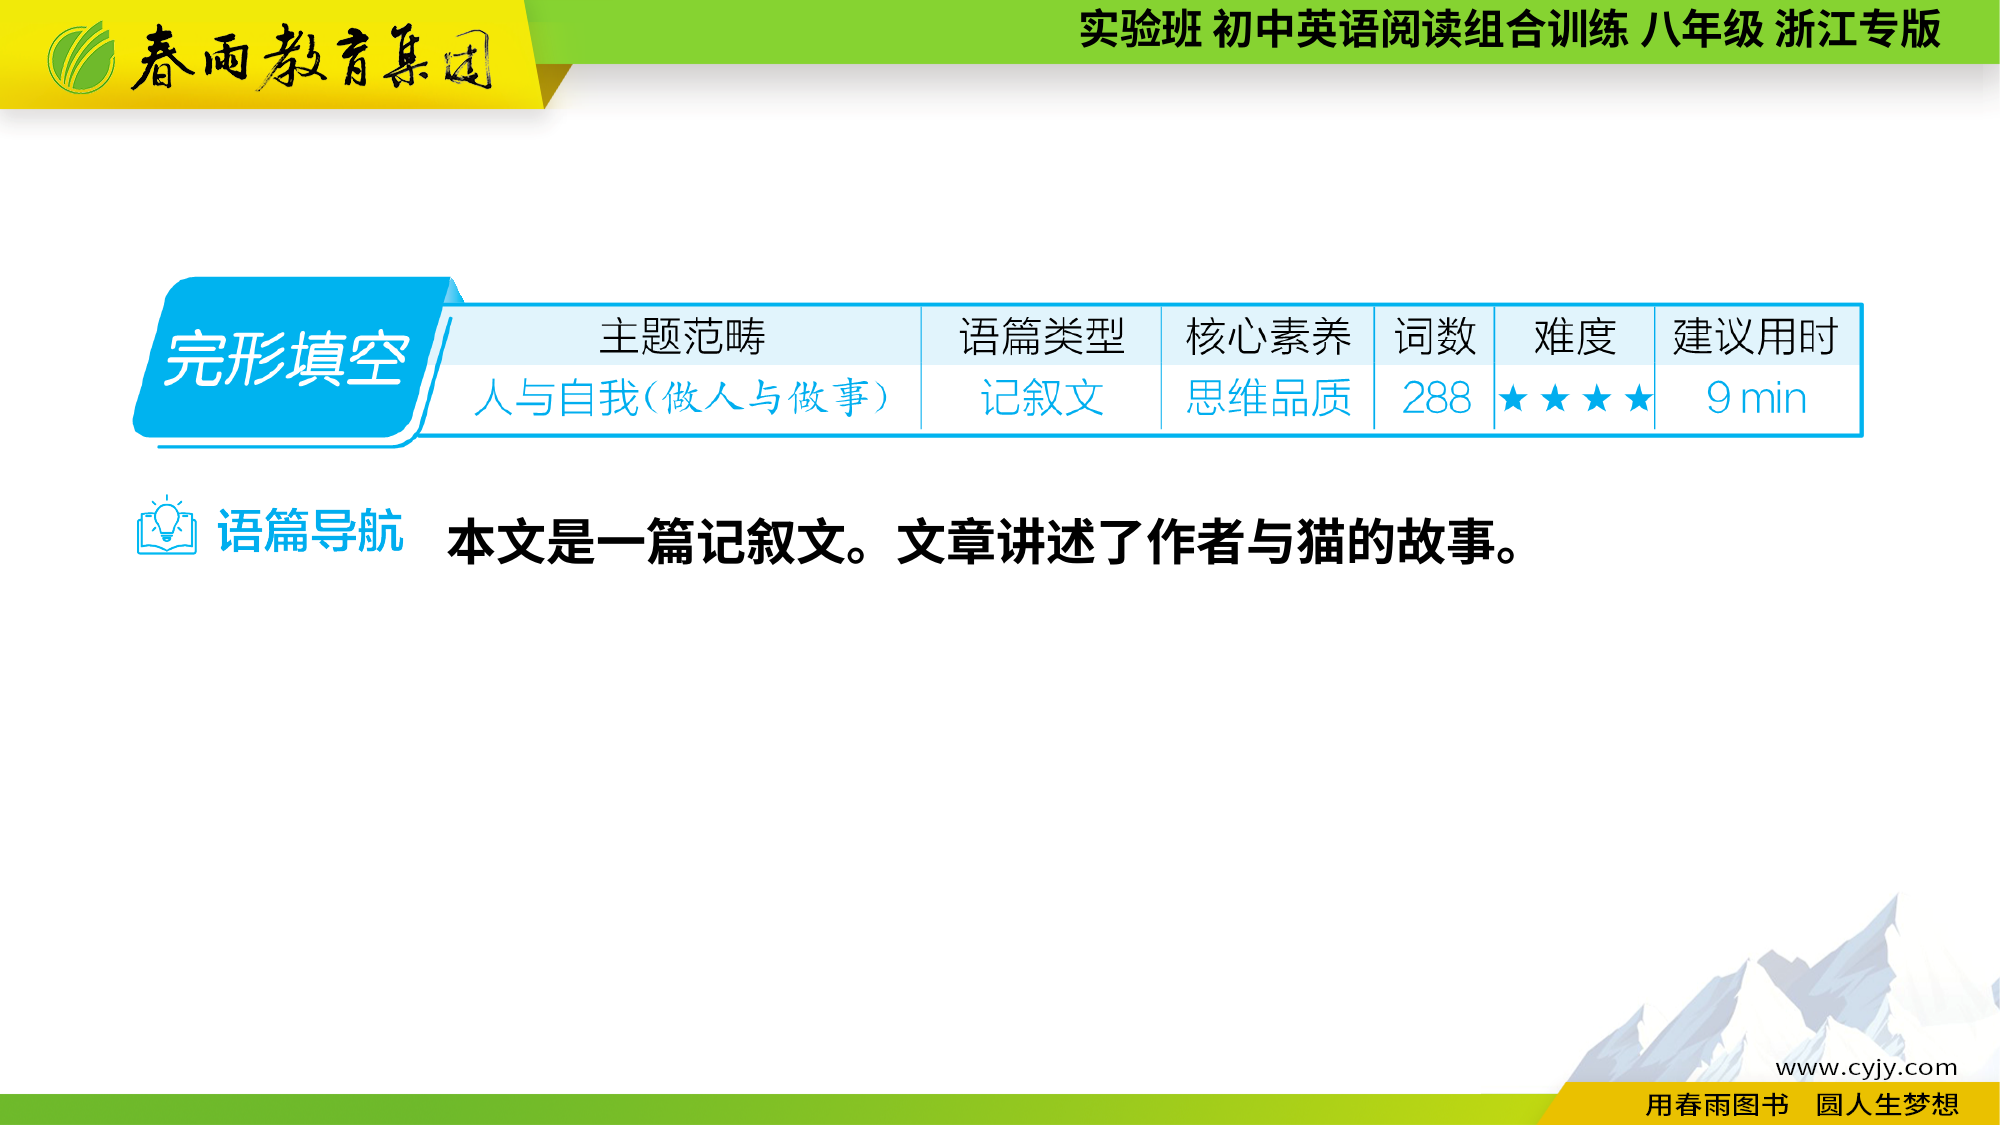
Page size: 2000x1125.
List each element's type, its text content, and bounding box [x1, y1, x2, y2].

picture [0, 0, 2000, 1125]
list 本文是一篇记叙文。文章讲述了作者与猫的故事。 [59, 472, 1944, 568]
